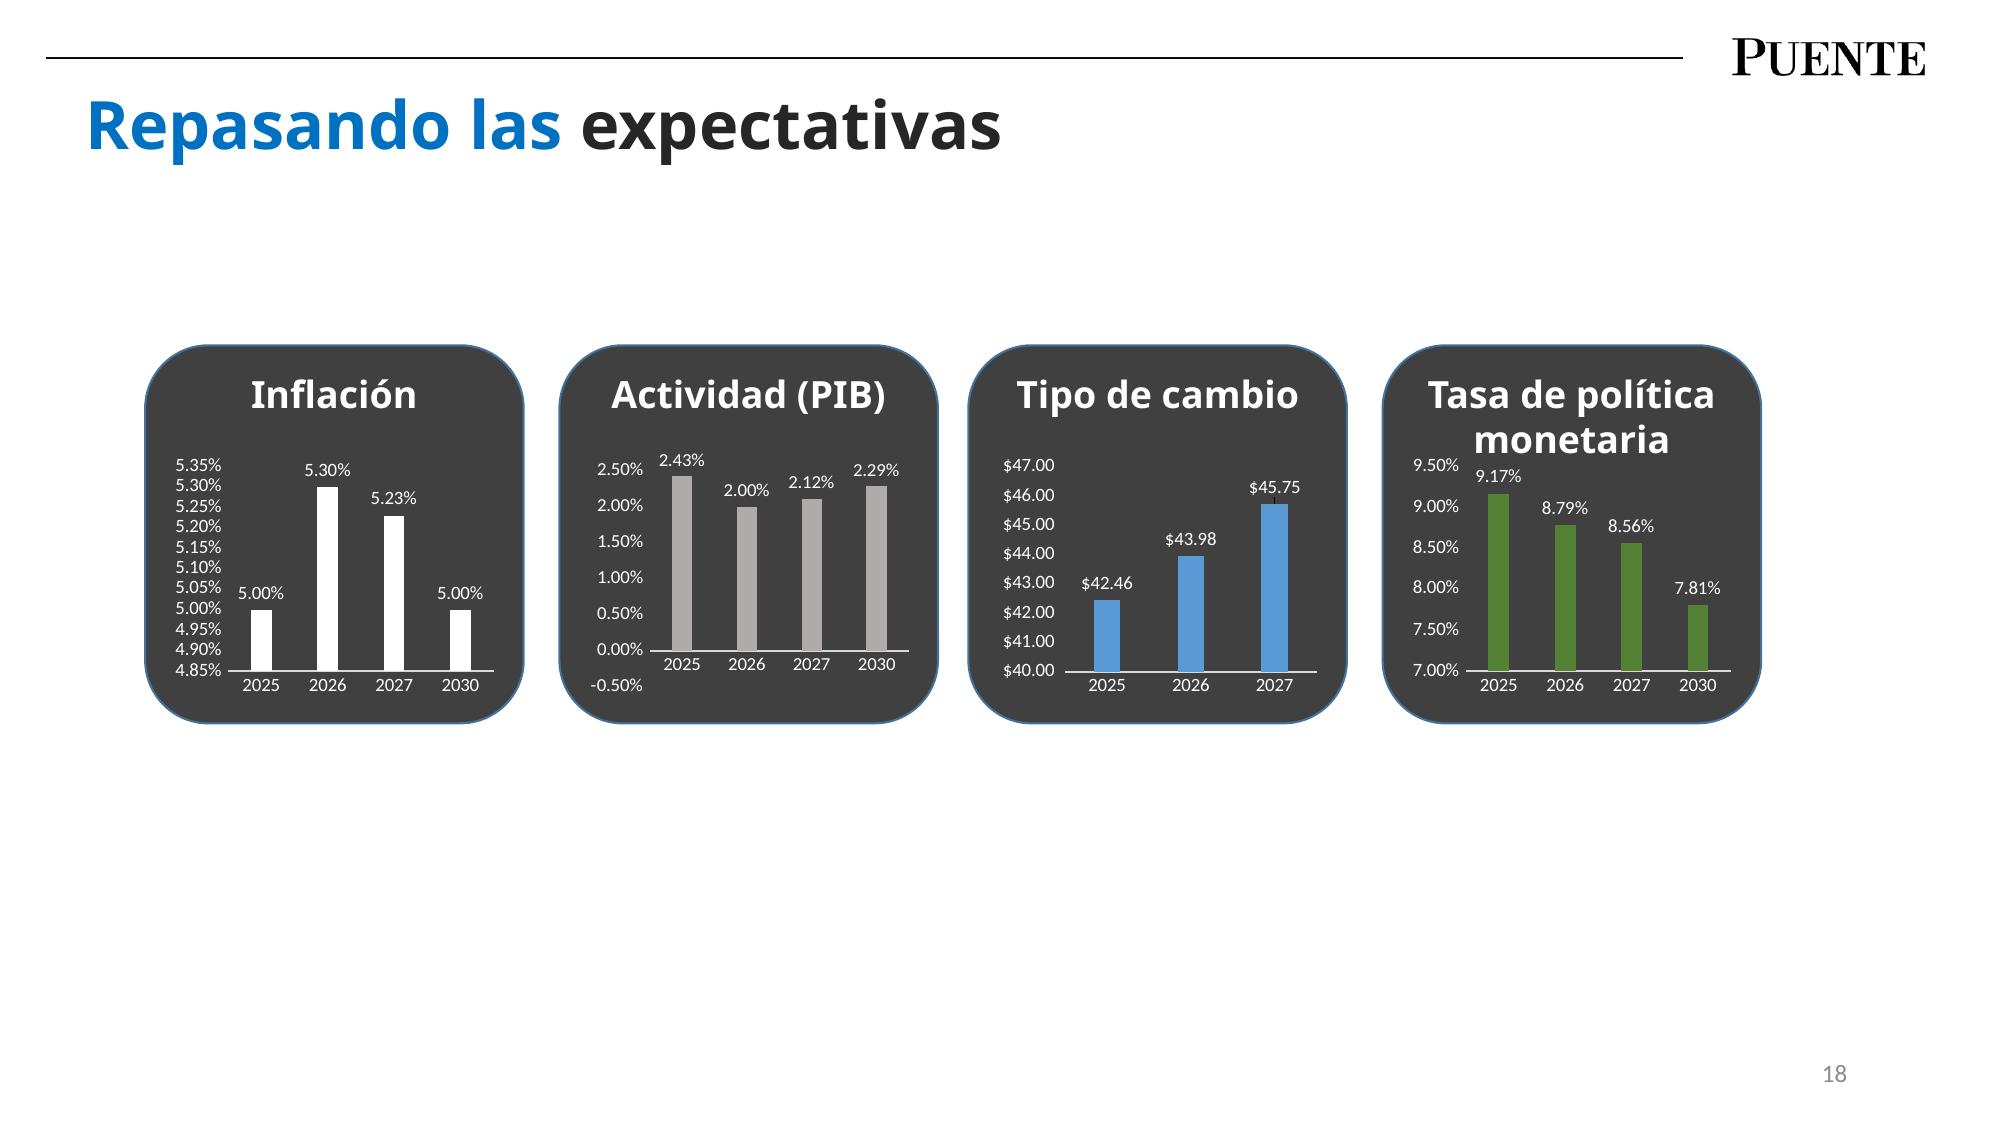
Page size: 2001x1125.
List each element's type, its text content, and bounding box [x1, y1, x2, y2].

text_box Repasando las expectativas [83, 80, 1900, 163]
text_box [559, 345, 938, 724]
slide_number 18 [1412, 1042, 1863, 1103]
picture [1722, 29, 1937, 87]
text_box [968, 345, 1347, 724]
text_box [145, 345, 524, 724]
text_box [1382, 345, 1762, 724]
